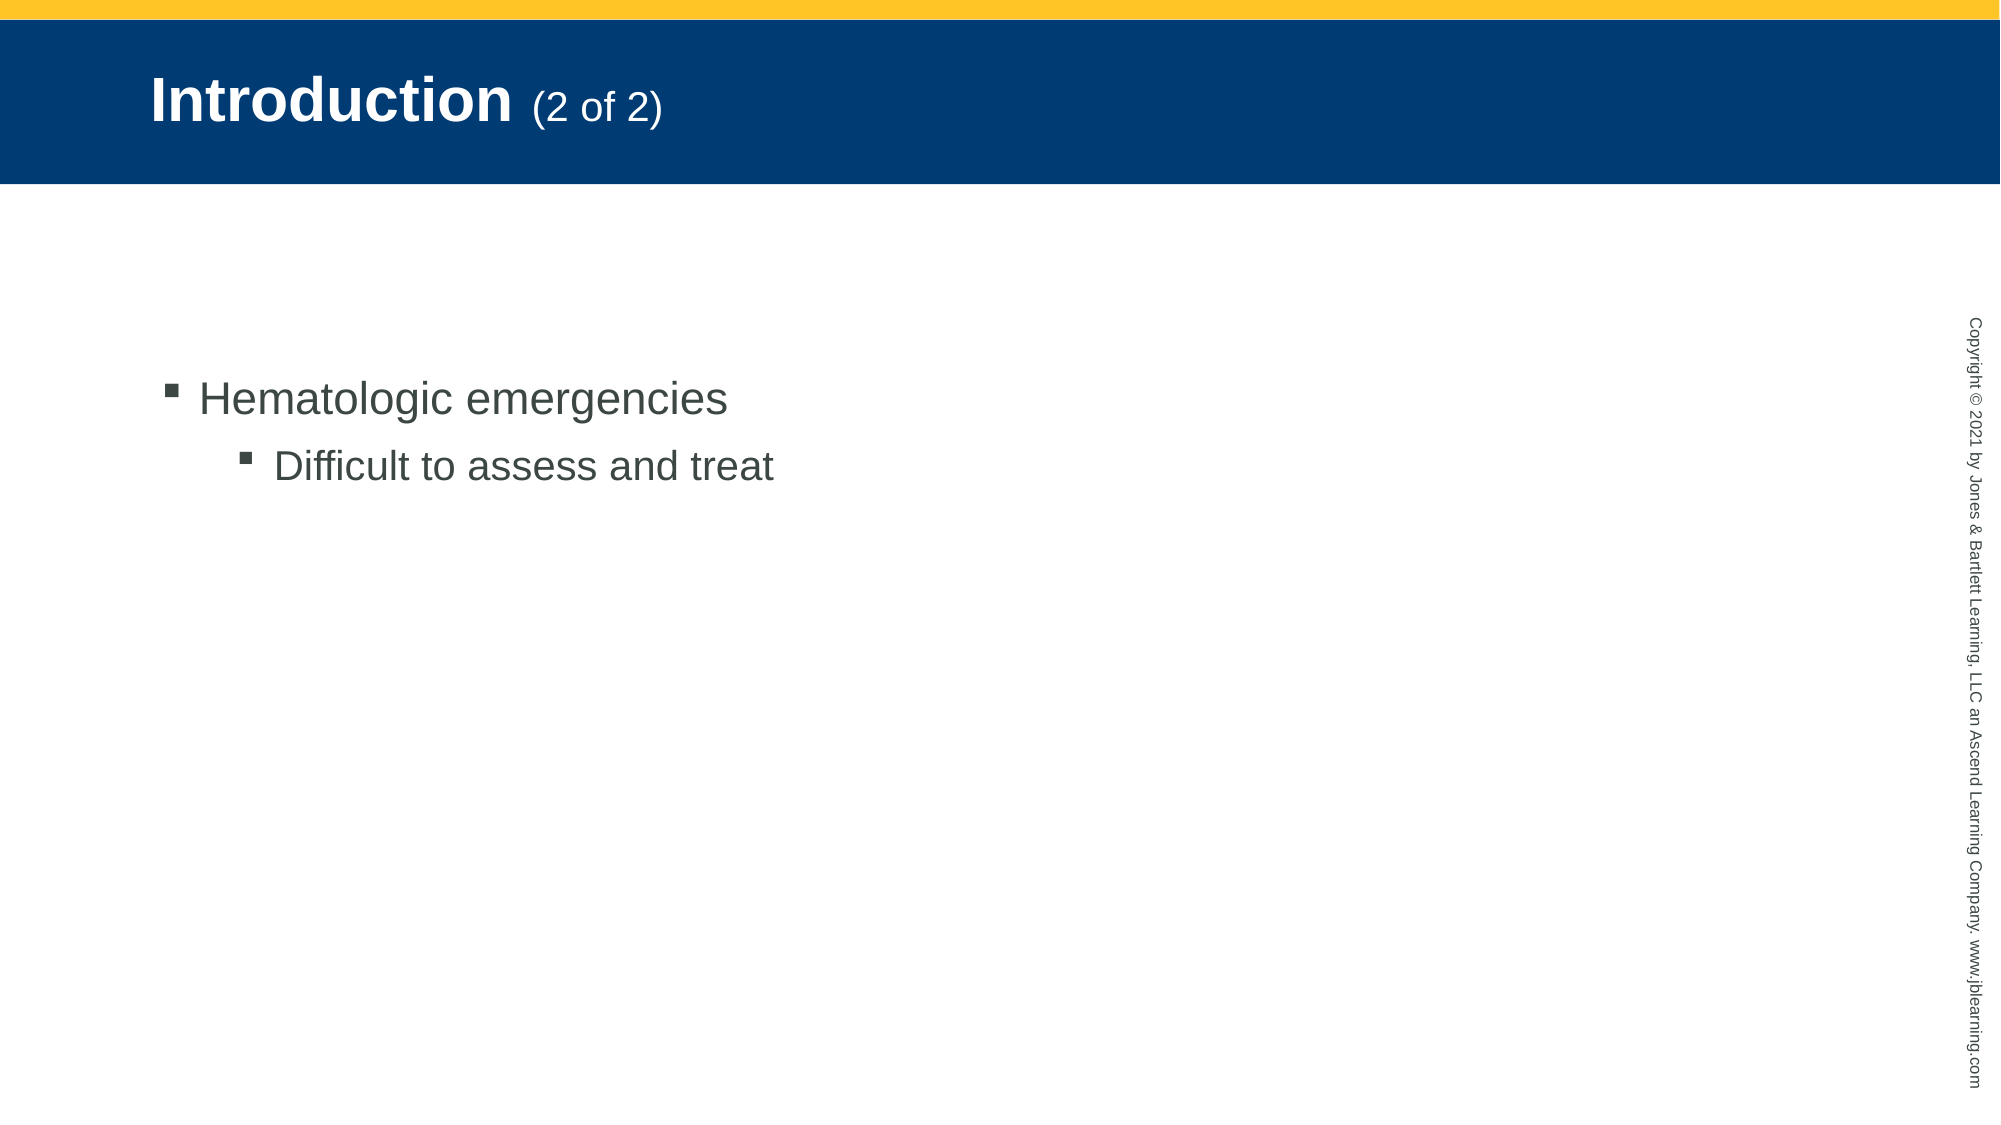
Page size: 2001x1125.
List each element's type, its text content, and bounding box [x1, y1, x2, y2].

title Introduction (2 of 2) [0, 19, 2000, 185]
list Hematologic emergencies Difficult to assess and treat [146, 361, 1859, 1016]
